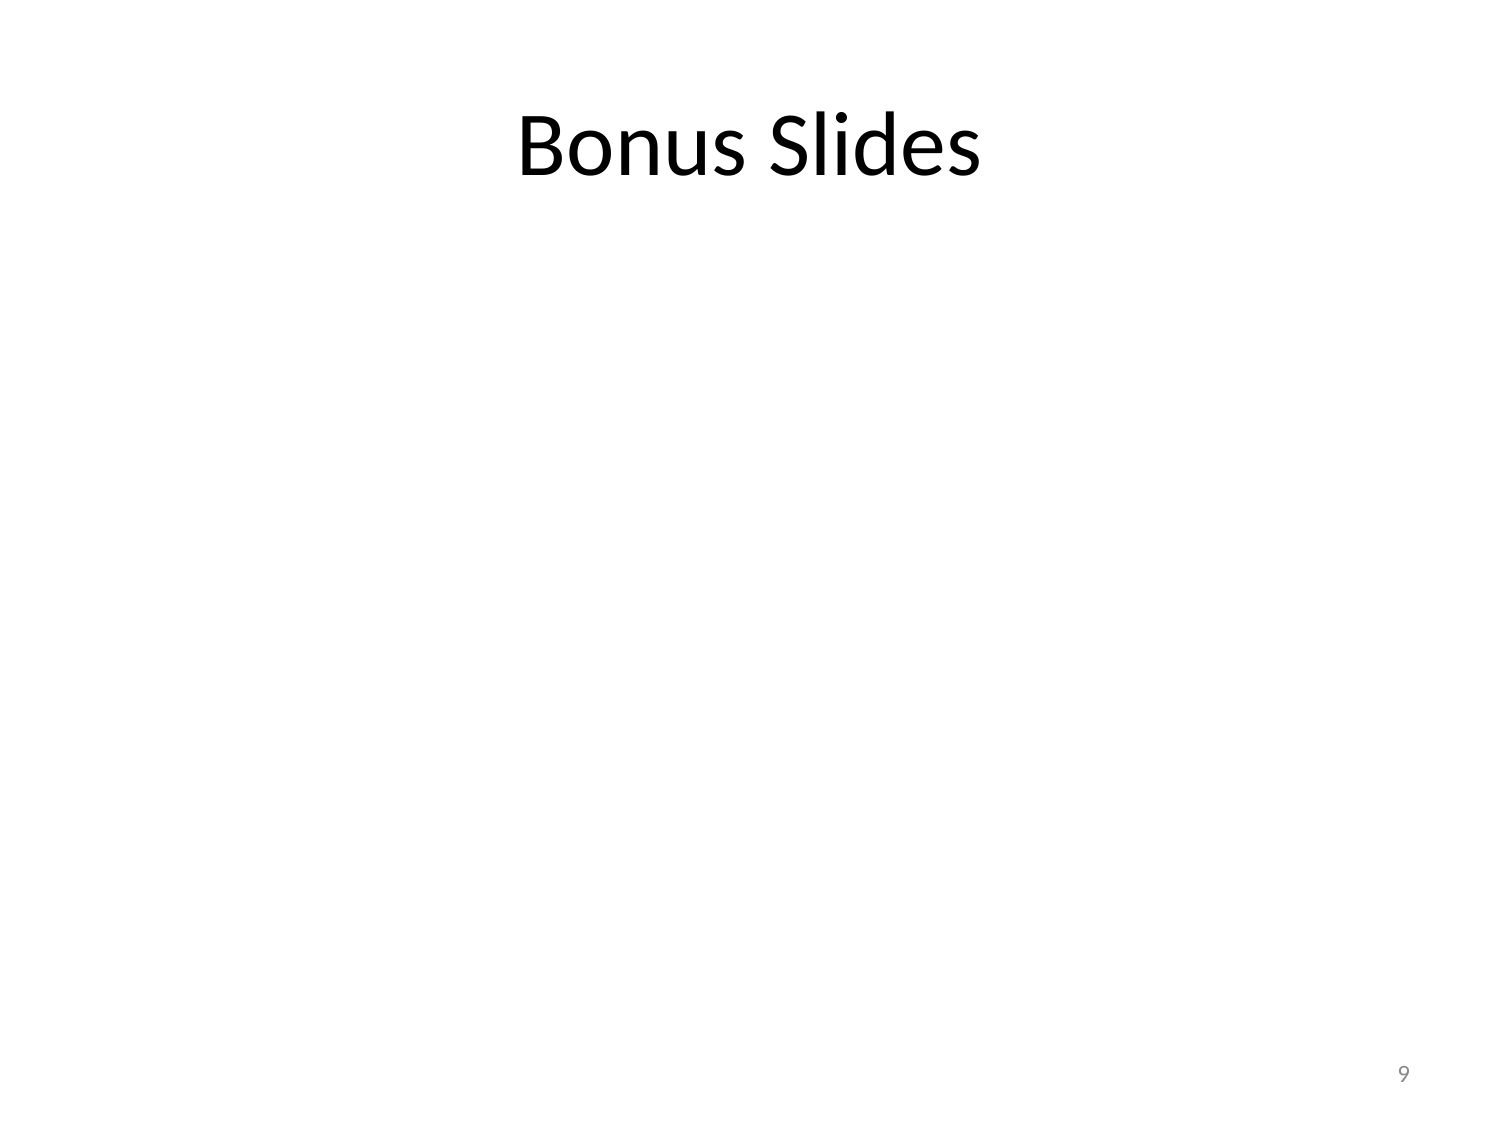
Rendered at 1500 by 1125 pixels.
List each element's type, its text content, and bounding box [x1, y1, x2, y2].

title Bonus Slides [75, 45, 1425, 233]
slide_number 9 [1074, 1042, 1425, 1103]
